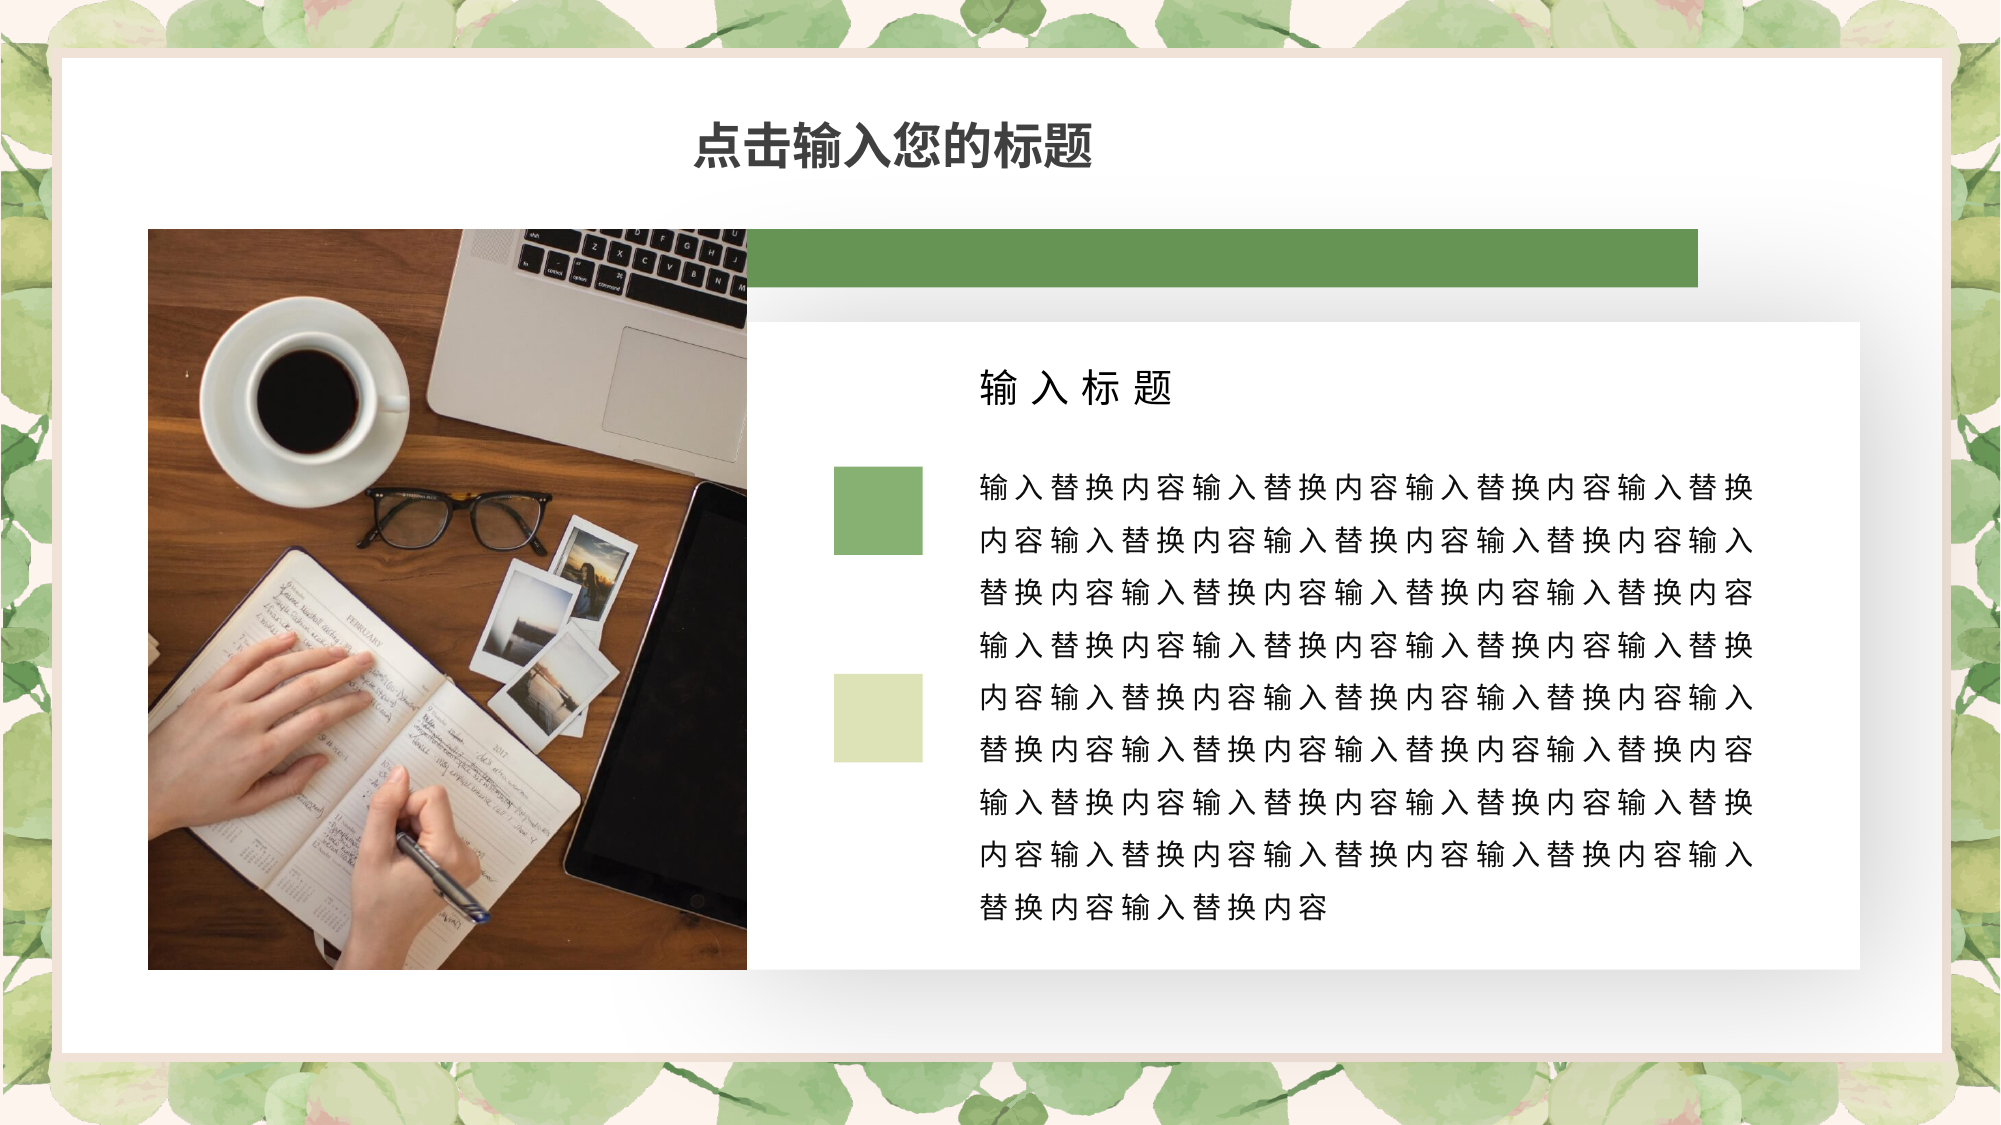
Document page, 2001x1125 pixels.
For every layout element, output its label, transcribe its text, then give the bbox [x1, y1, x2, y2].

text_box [747, 229, 1860, 970]
text_box 点击输入您的标题 [693, 113, 1307, 175]
picture [2, 1, 2001, 1125]
